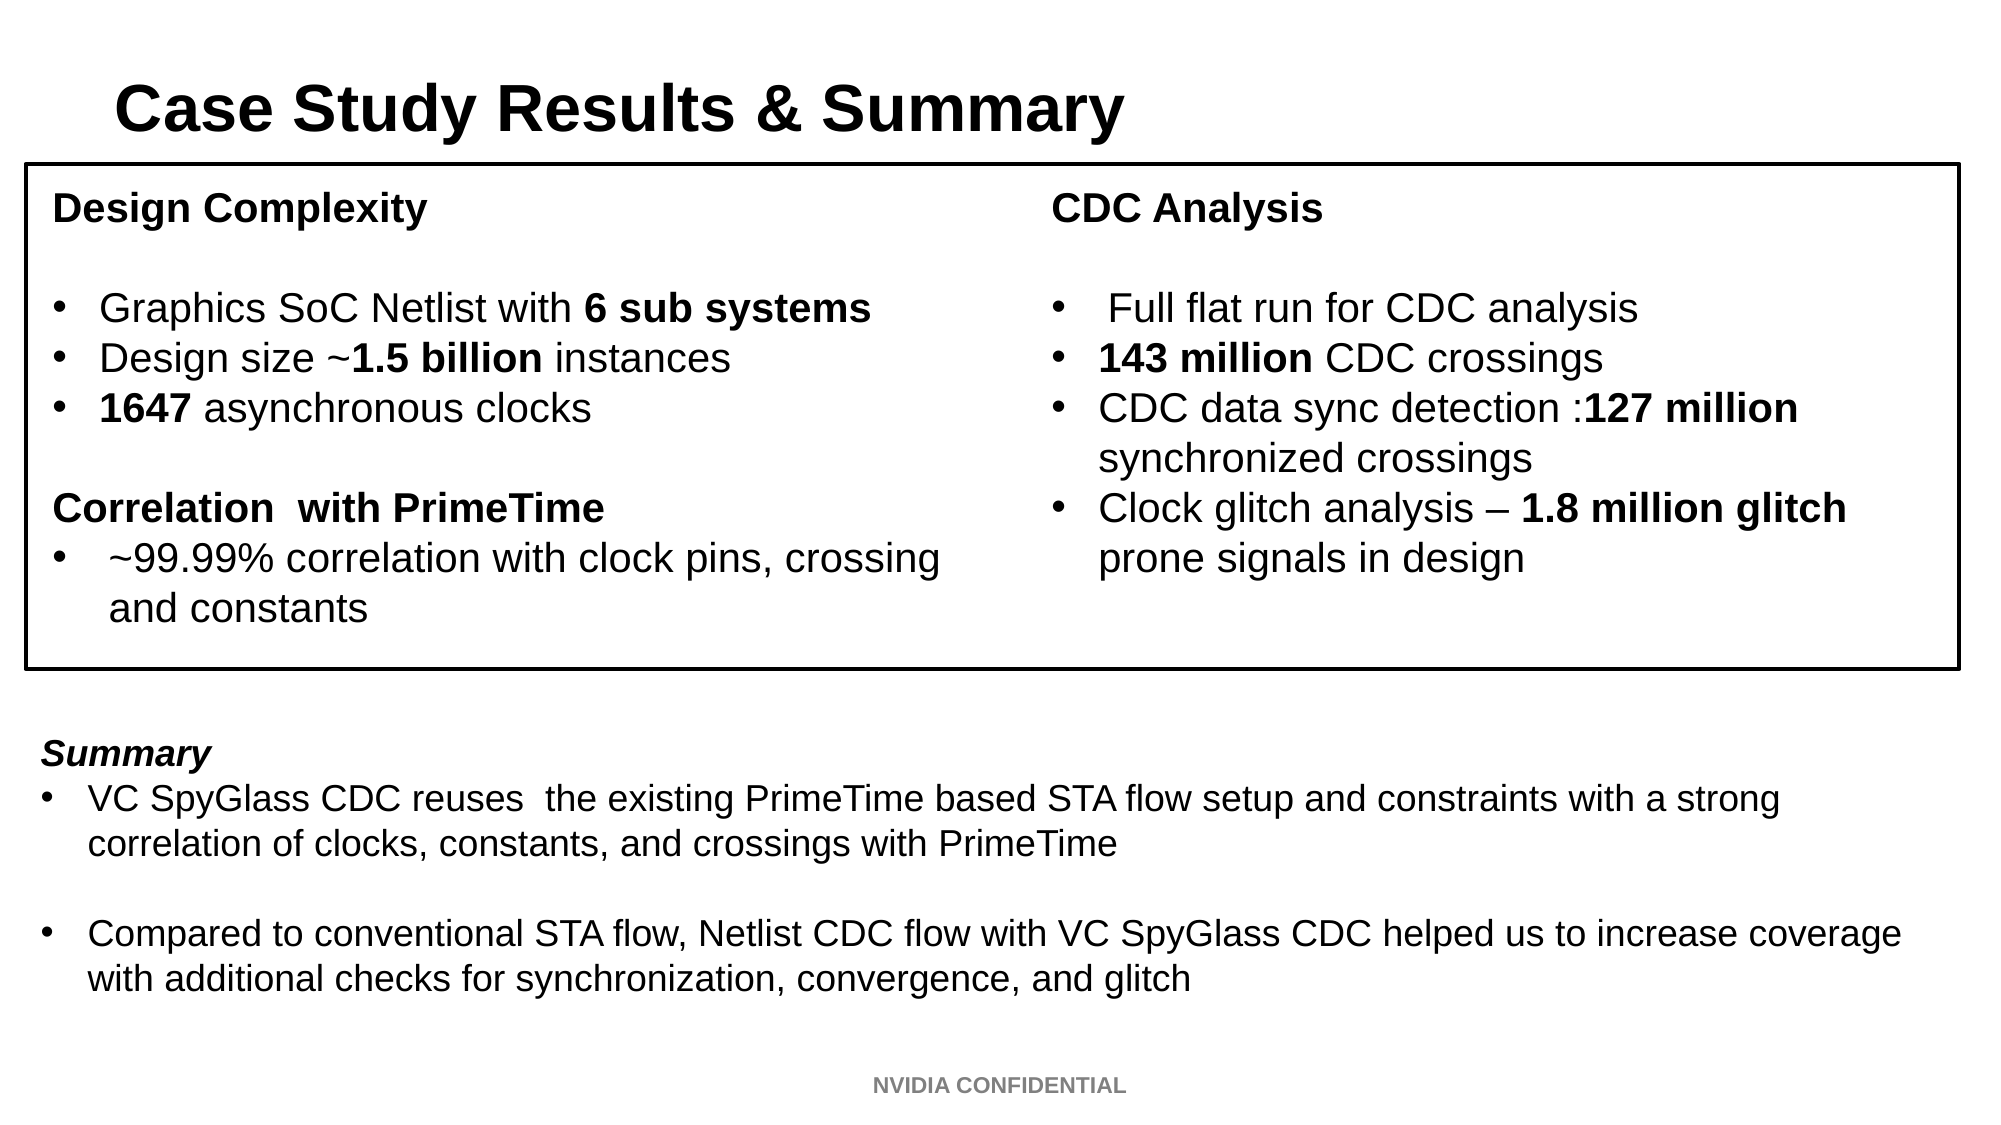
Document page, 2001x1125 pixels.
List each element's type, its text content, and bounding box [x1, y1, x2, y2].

text_box [24, 162, 1961, 671]
text_box Summary VC SpyGlass CDC reuses the existing PrimeTime based STA flow setup and constraints with a strong correlation of clocks, constants, and crossings with PrimeTime Compared to conventional STA flow, Netlist CDC flow with VC SpyGlass CDC helped us to increase coverage with additional checks for synchronization, convergence, and glitch [25, 721, 1927, 1052]
text_box NVIDIA CONFIDENTIAL [479, 1054, 1521, 1115]
title Case Study Results & Summary [99, 11, 2000, 199]
text_box CDC Analysis Full flat run for CDC analysis 143 million CDC crossings CDC data sync detection :127 million synchronized crossings Clock glitch analysis – 1.8 million glitch prone signals in design [1035, 172, 1929, 591]
text_box Design Complexity Graphics SoC Netlist with 6 sub systems Design size ~1.5 billion instances 1647 asynchronous clocks Correlation with PrimeTime ~99.99% correlation with clock pins, crossing and constants [35, 172, 1003, 641]
text_box [119, 146, 512, 172]
